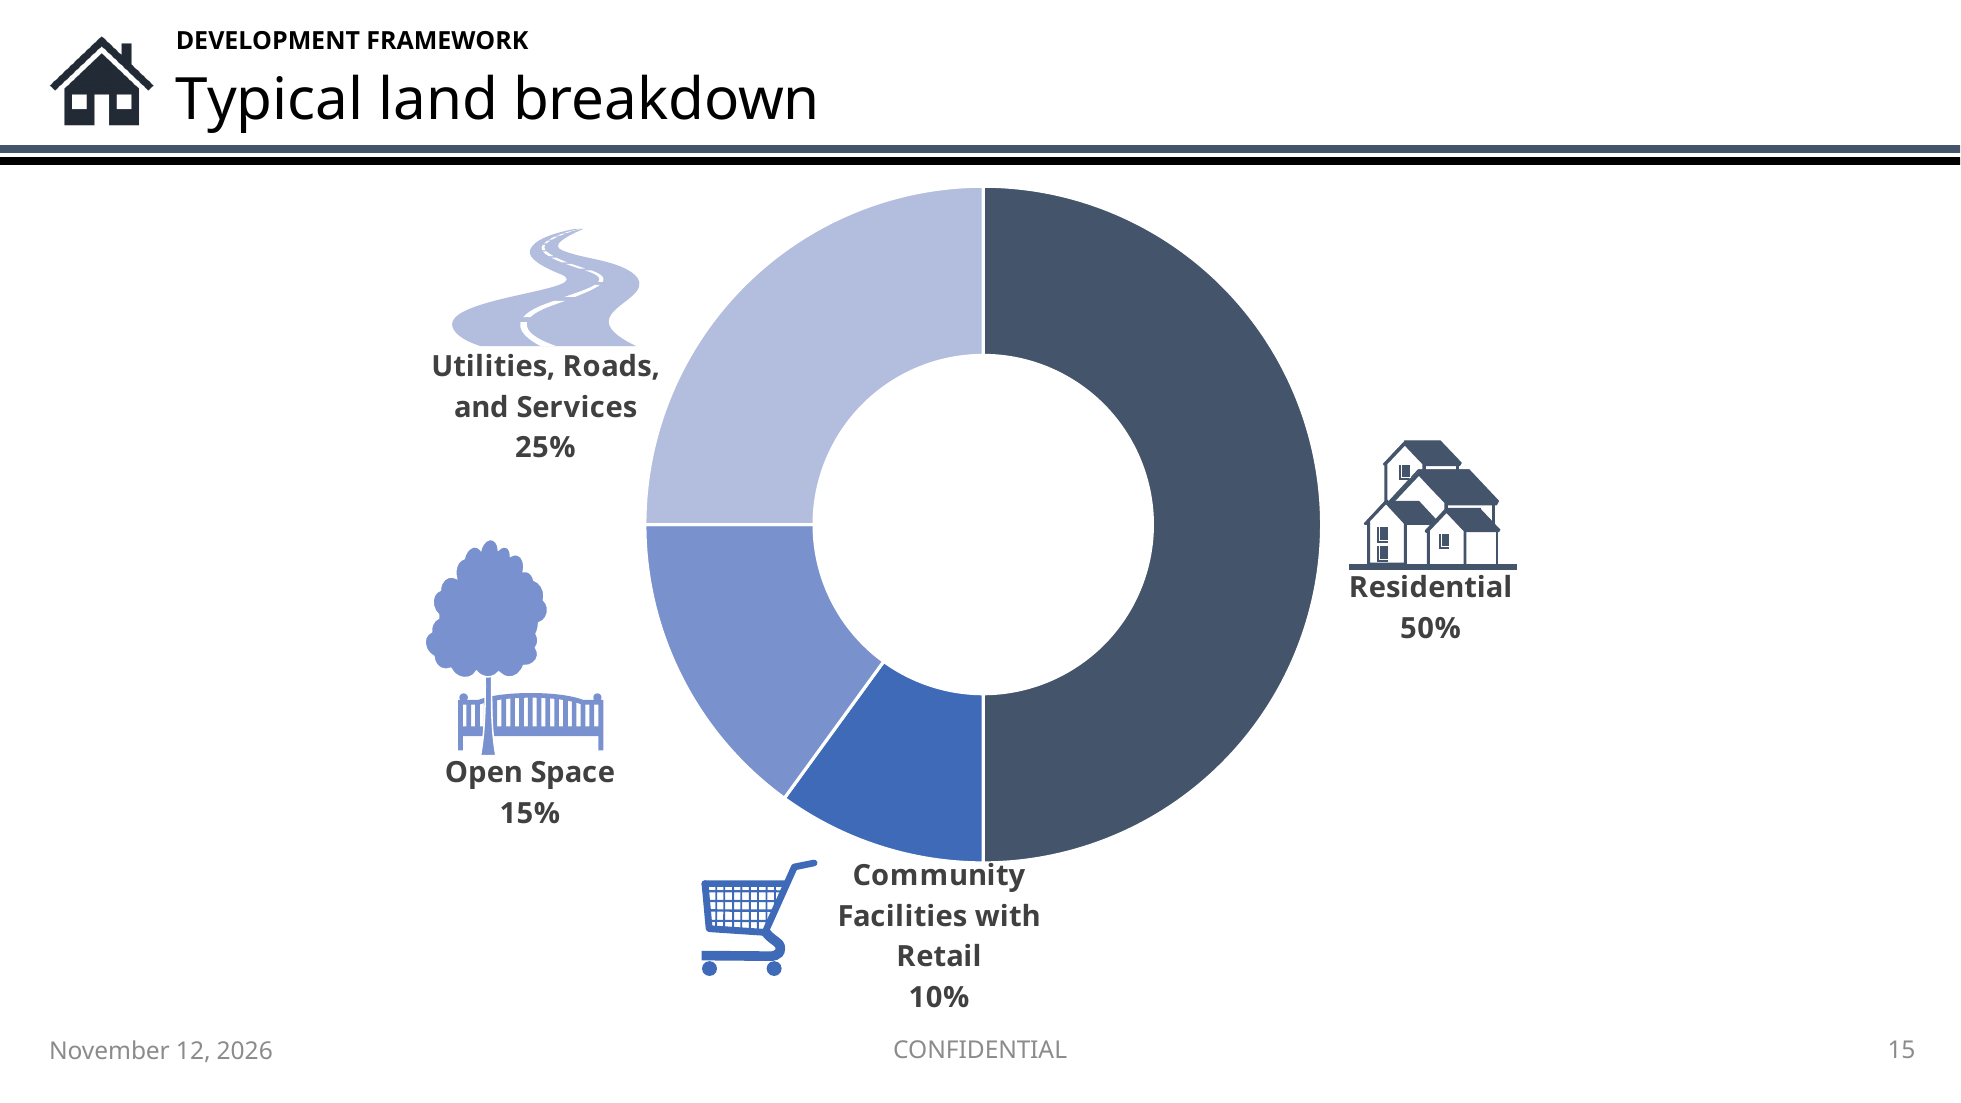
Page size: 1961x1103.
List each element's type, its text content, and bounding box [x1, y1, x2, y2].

slide_number 15 [1653, 1021, 1931, 1081]
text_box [1349, 441, 1516, 570]
list DEVELOPMENT FRAMEWORK [160, 20, 1931, 54]
picture [42, 21, 161, 140]
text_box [701, 859, 818, 976]
chart [345, 169, 1653, 1081]
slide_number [34, 1022, 345, 1081]
title Typical land breakdown [160, 57, 1931, 144]
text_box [451, 228, 648, 347]
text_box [423, 537, 604, 756]
